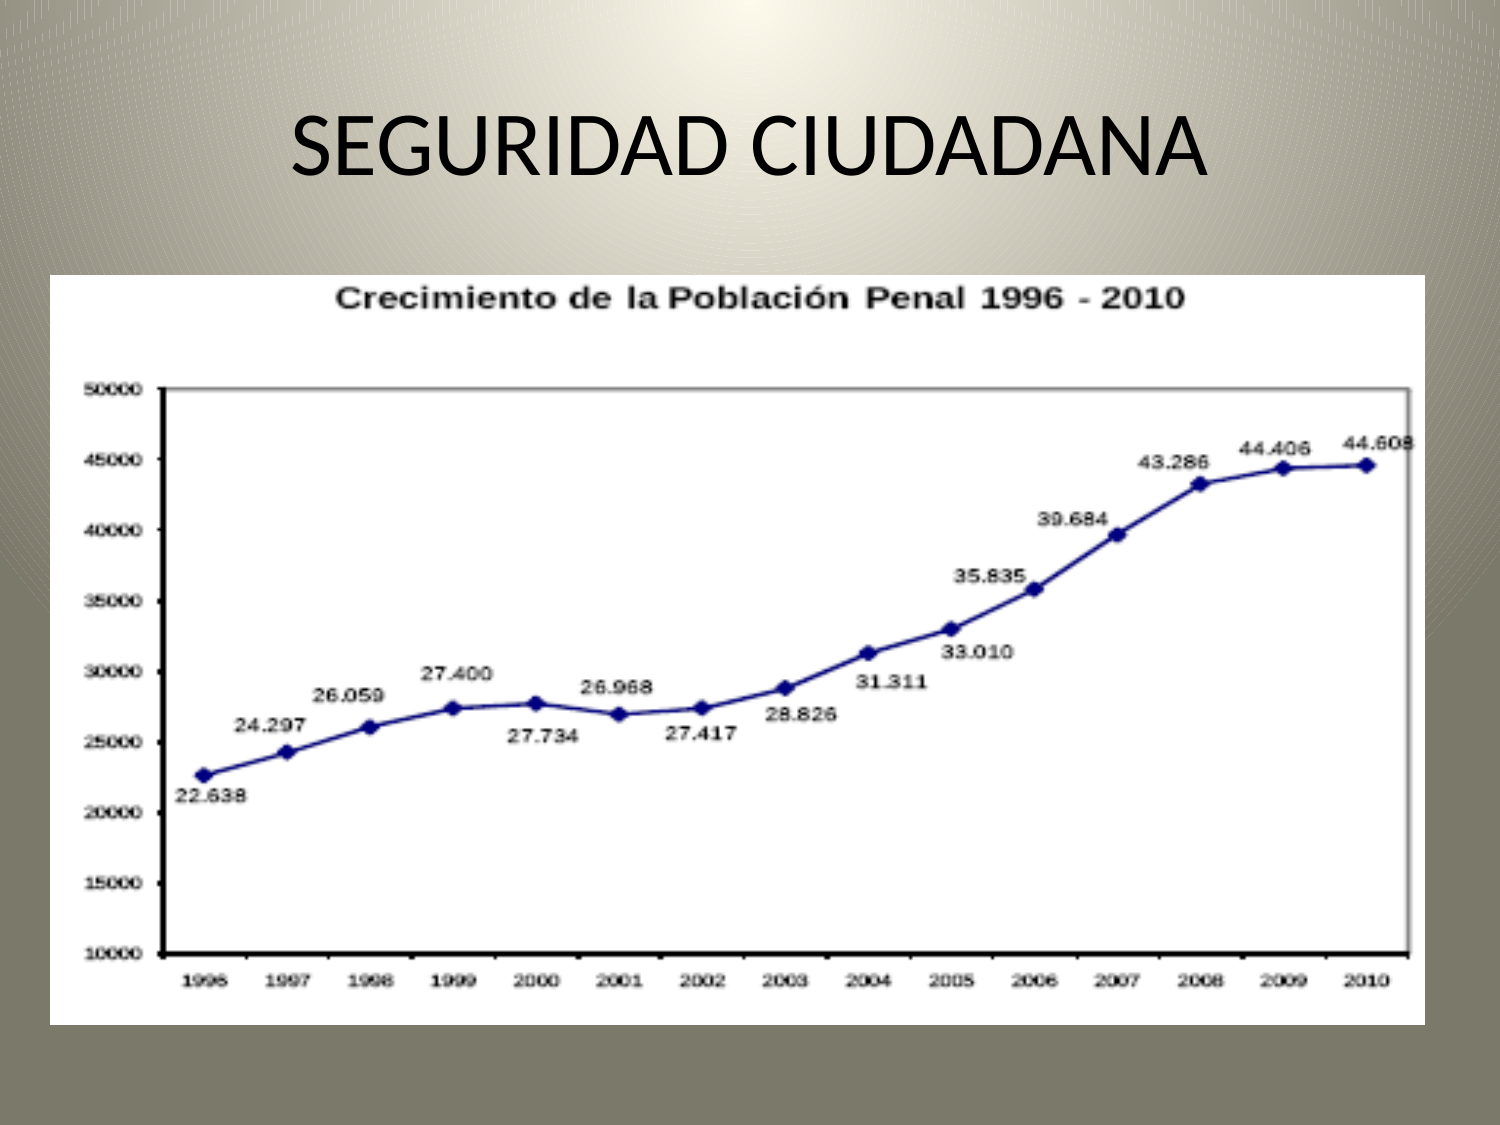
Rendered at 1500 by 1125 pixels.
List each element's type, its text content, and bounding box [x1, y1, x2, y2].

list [49, 274, 1426, 1026]
title SEGURIDAD CIUDADANA [75, 45, 1425, 233]
